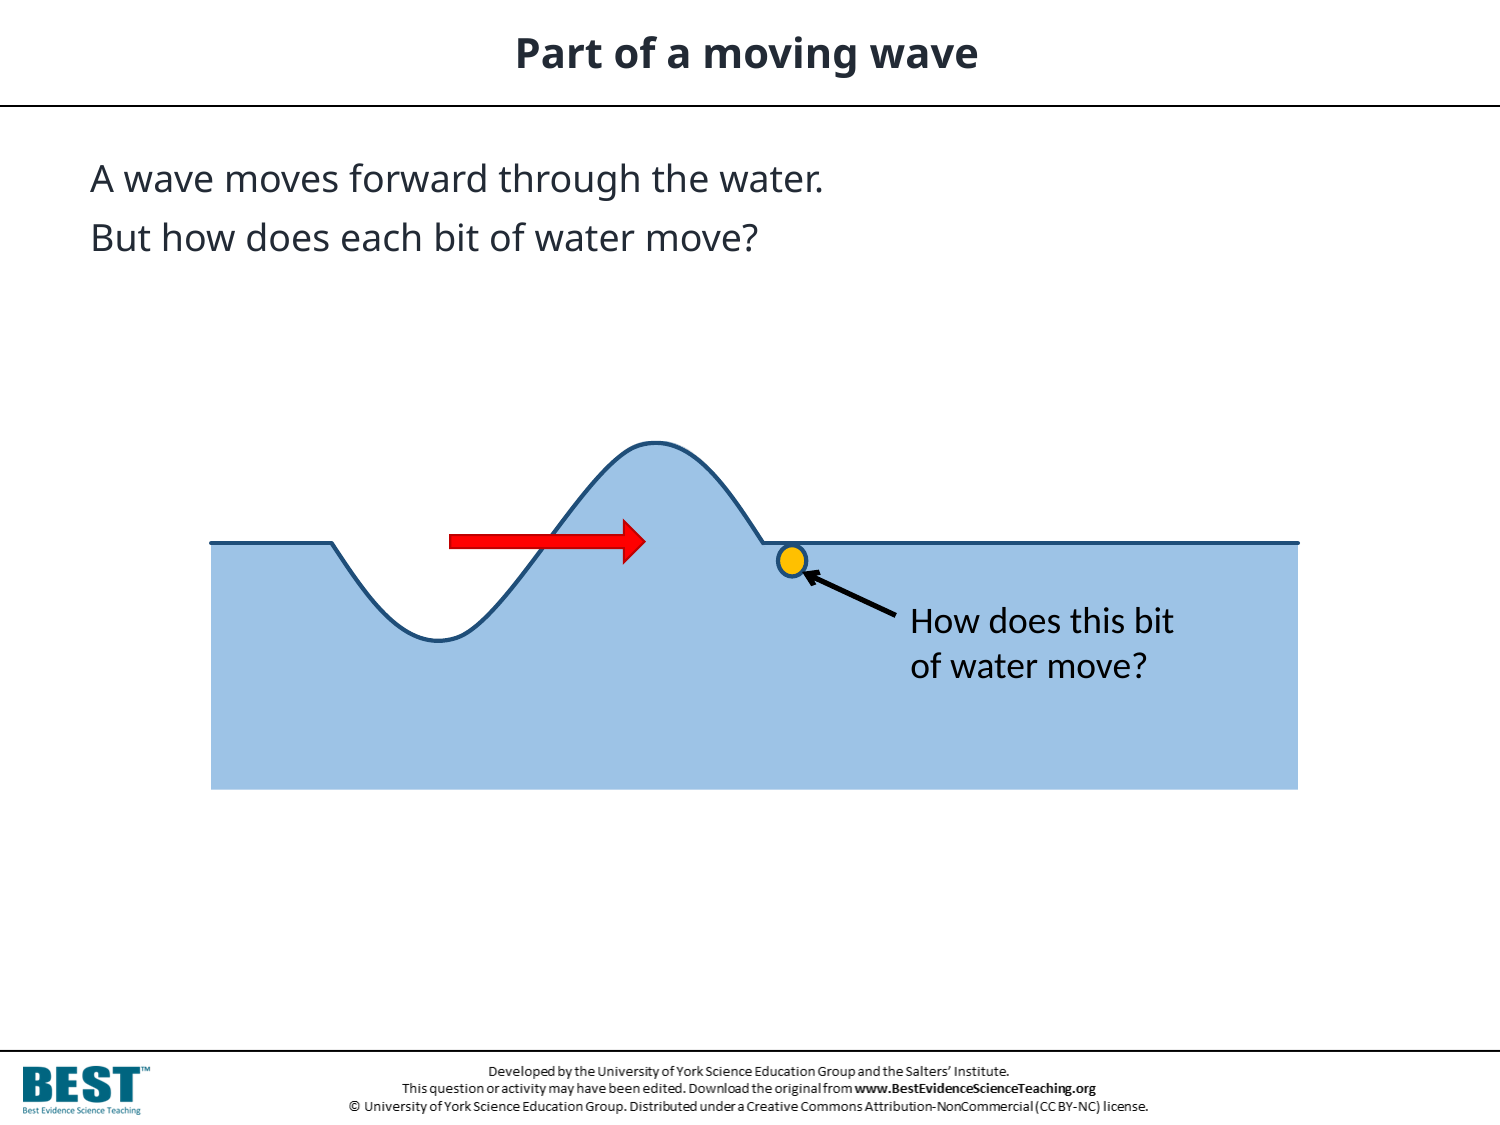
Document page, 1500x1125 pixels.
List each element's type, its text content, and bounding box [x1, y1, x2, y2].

picture [0, 105, 1500, 1125]
text_box Part of a moving wave [23, 4, 1471, 99]
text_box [211, 440, 1298, 790]
